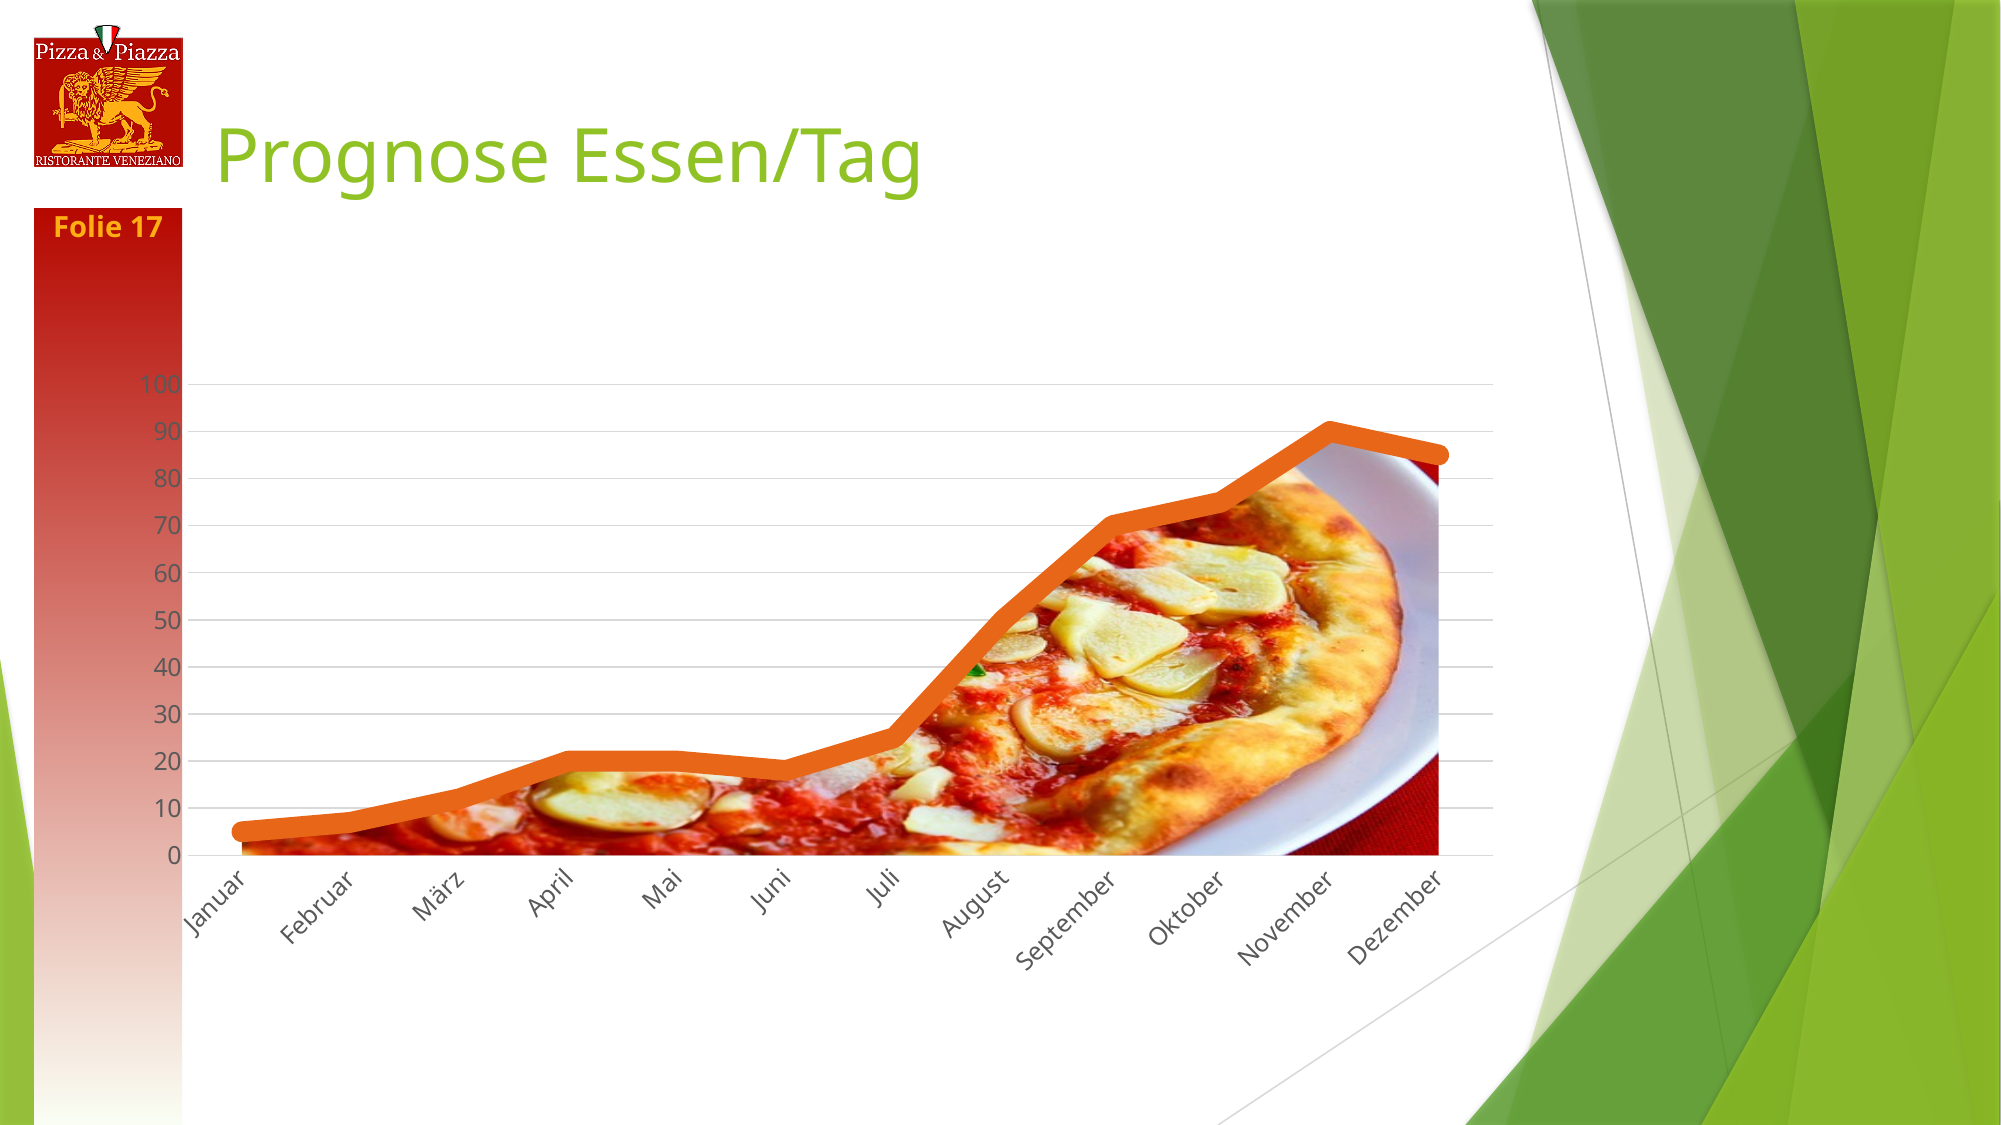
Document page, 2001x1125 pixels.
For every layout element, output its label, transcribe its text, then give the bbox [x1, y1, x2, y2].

chart [110, 353, 1522, 992]
title Prognose Essen/Tag [199, 99, 1522, 317]
picture [34, 25, 183, 167]
